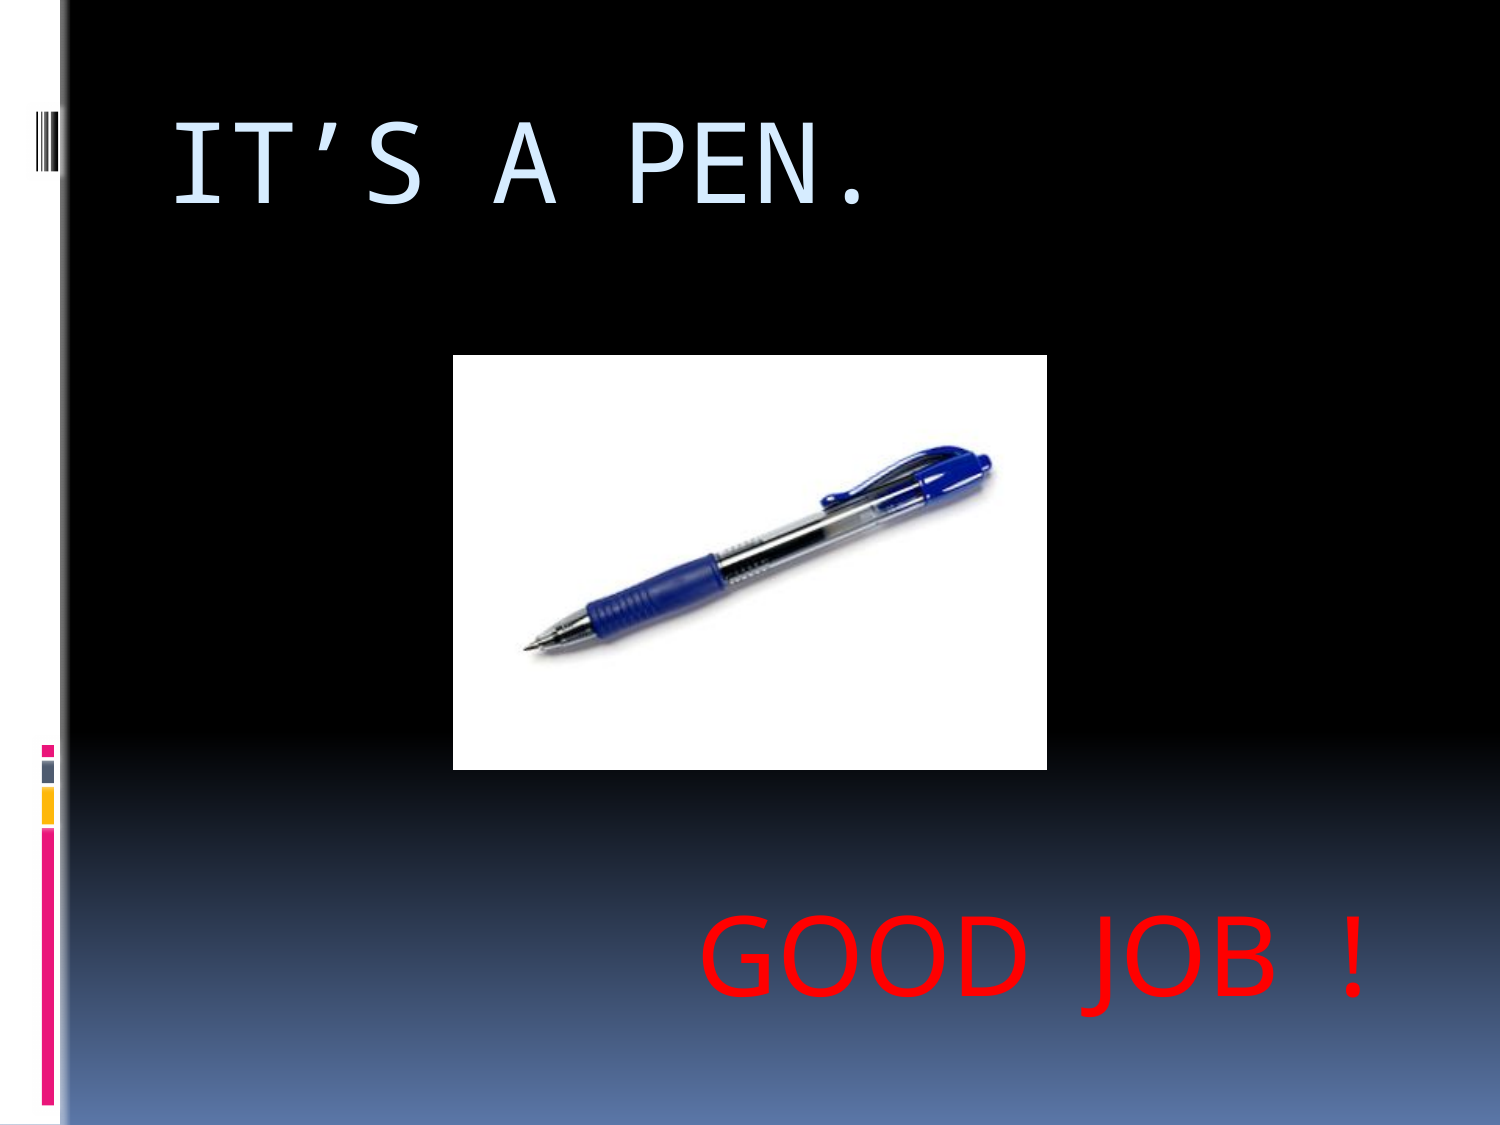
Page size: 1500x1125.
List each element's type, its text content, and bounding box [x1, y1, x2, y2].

list GOOD JOB ! [150, 292, 1425, 1043]
title IT’S A PEN. [150, 83, 1425, 234]
picture [453, 354, 1047, 771]
